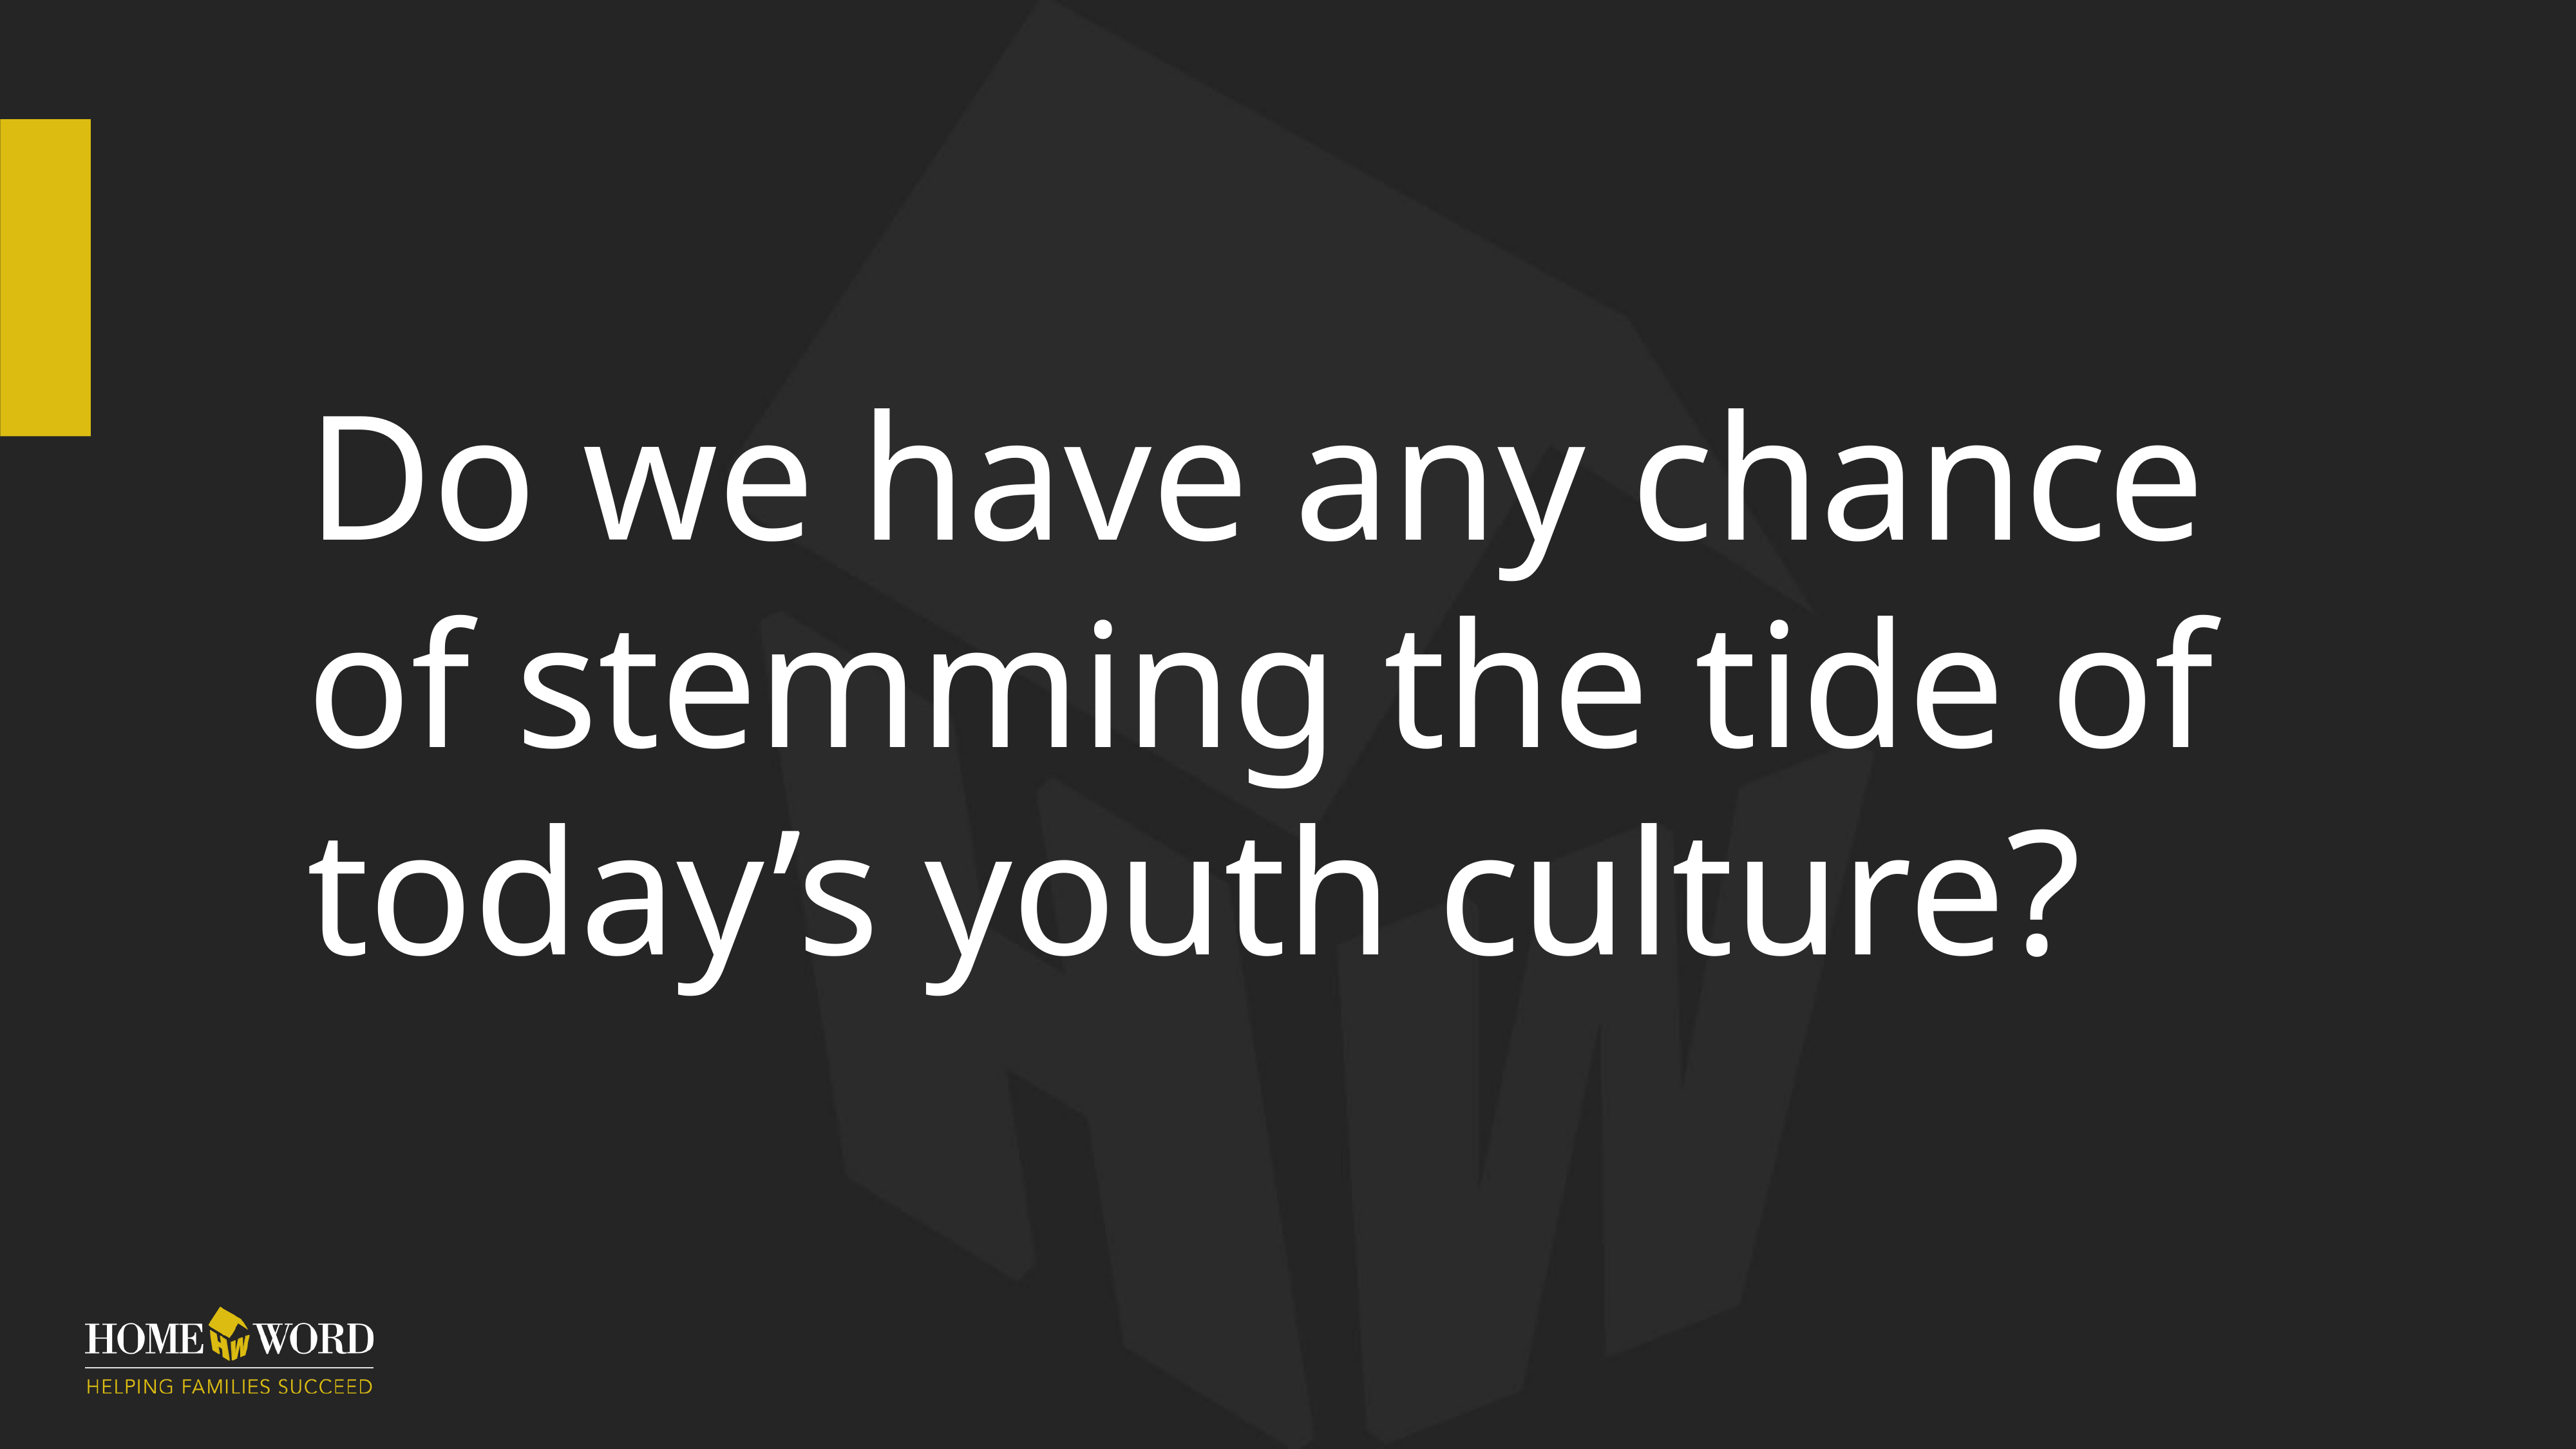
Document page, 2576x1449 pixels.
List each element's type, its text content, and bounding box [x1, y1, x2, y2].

picture [0, 0, 2576, 1449]
title Do we have any chance of stemming the tide of today’s youth culture? [301, 361, 2351, 1175]
